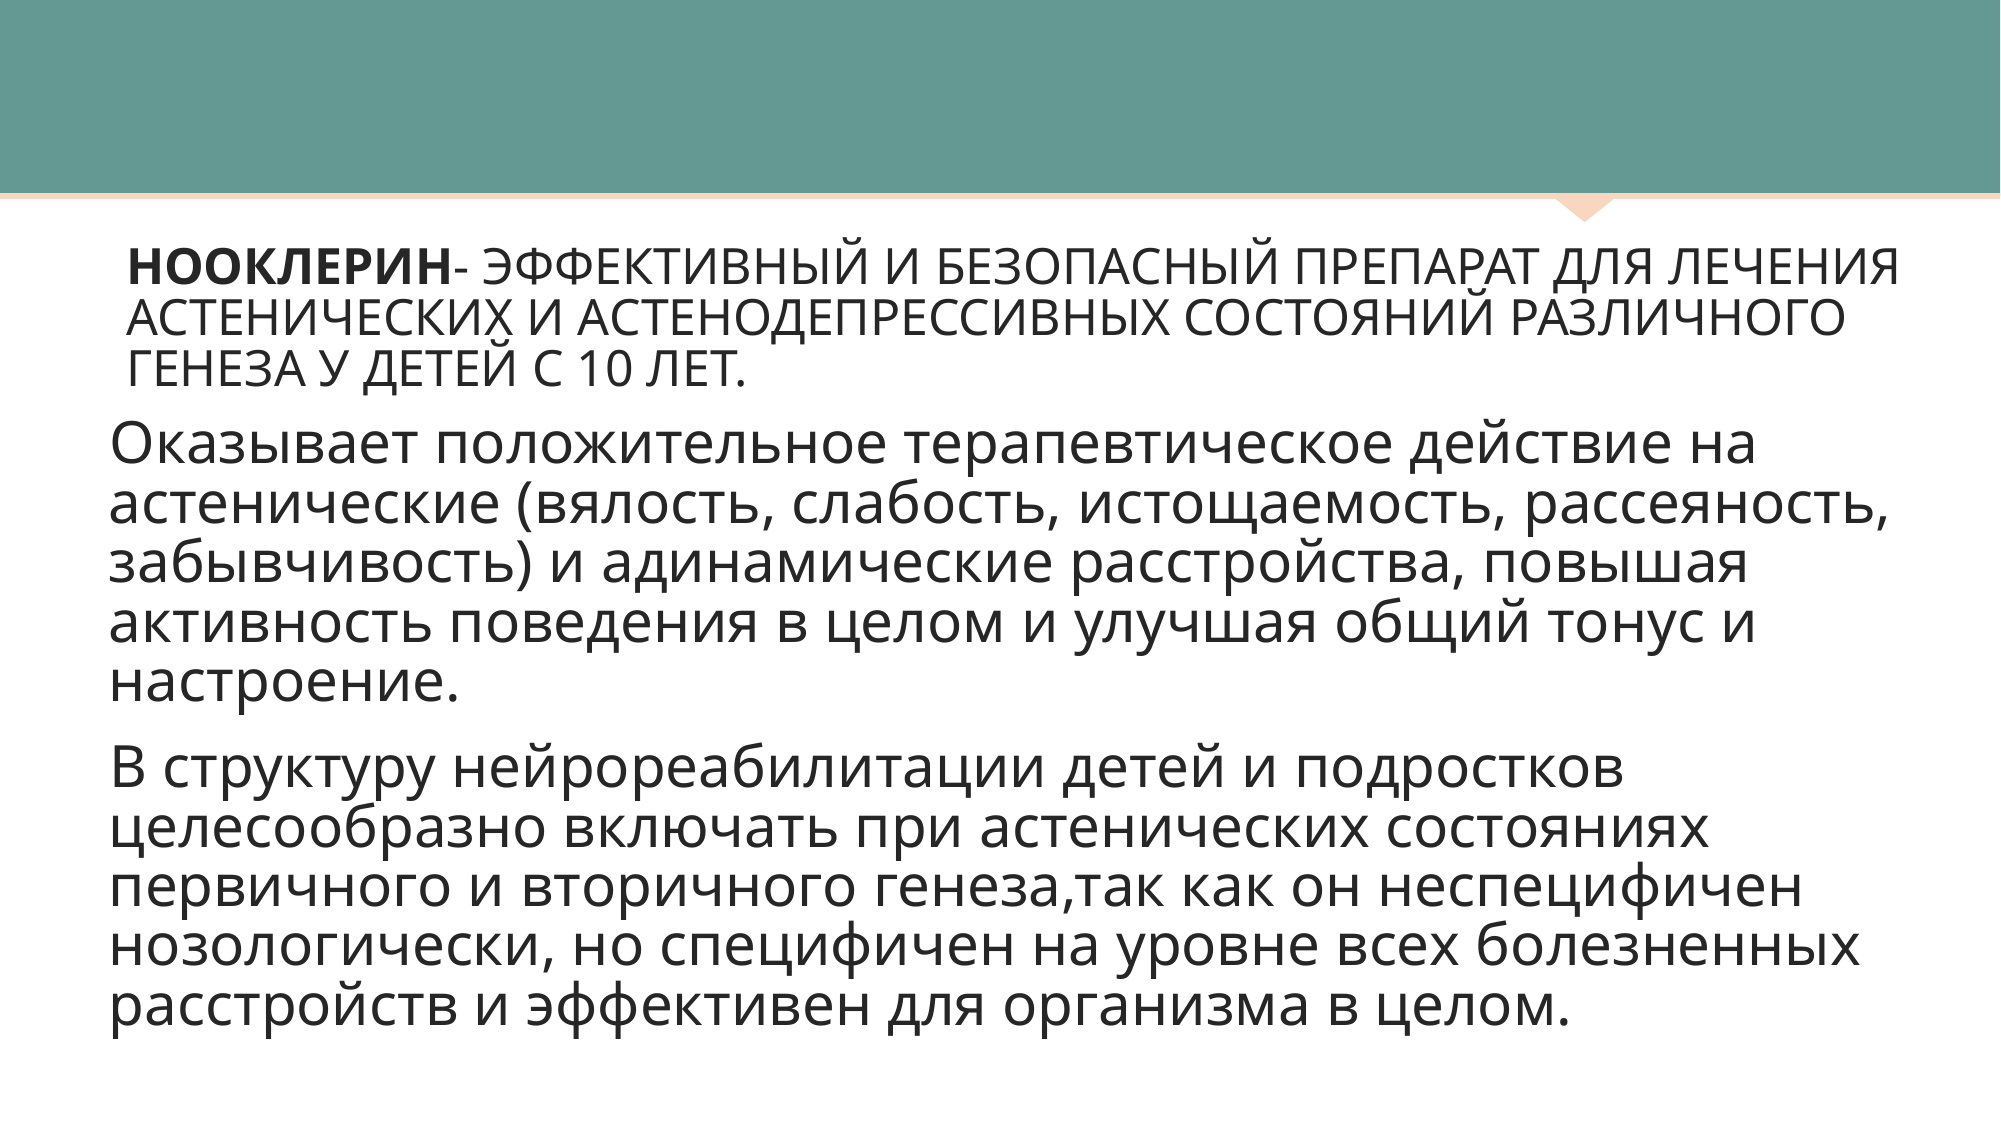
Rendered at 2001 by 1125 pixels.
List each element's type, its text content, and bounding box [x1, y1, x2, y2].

list Нооклерин- эффективный и безопасный препарат для лечения астенических и астенодепрессивных состояний различного генеза у детей с 10 лет. [111, 219, 1981, 421]
list Оказывает положительное терапевтическое действие на астенические (вялость, слабость, истощаемость, рассеяность, забывчивость) и адинамические расстройства, повышая активность поведения в целом и улучшая общий тонус и настроение. В структуру нейрореабилитации детей и подростков целесообразно включать при астенических состояниях первичного и вторичного генеза,так как он неспецифичен нозологически, но специфичен на уровне всех болезненных расстройств и эффективен для организма в целом. [78, 408, 1957, 1083]
